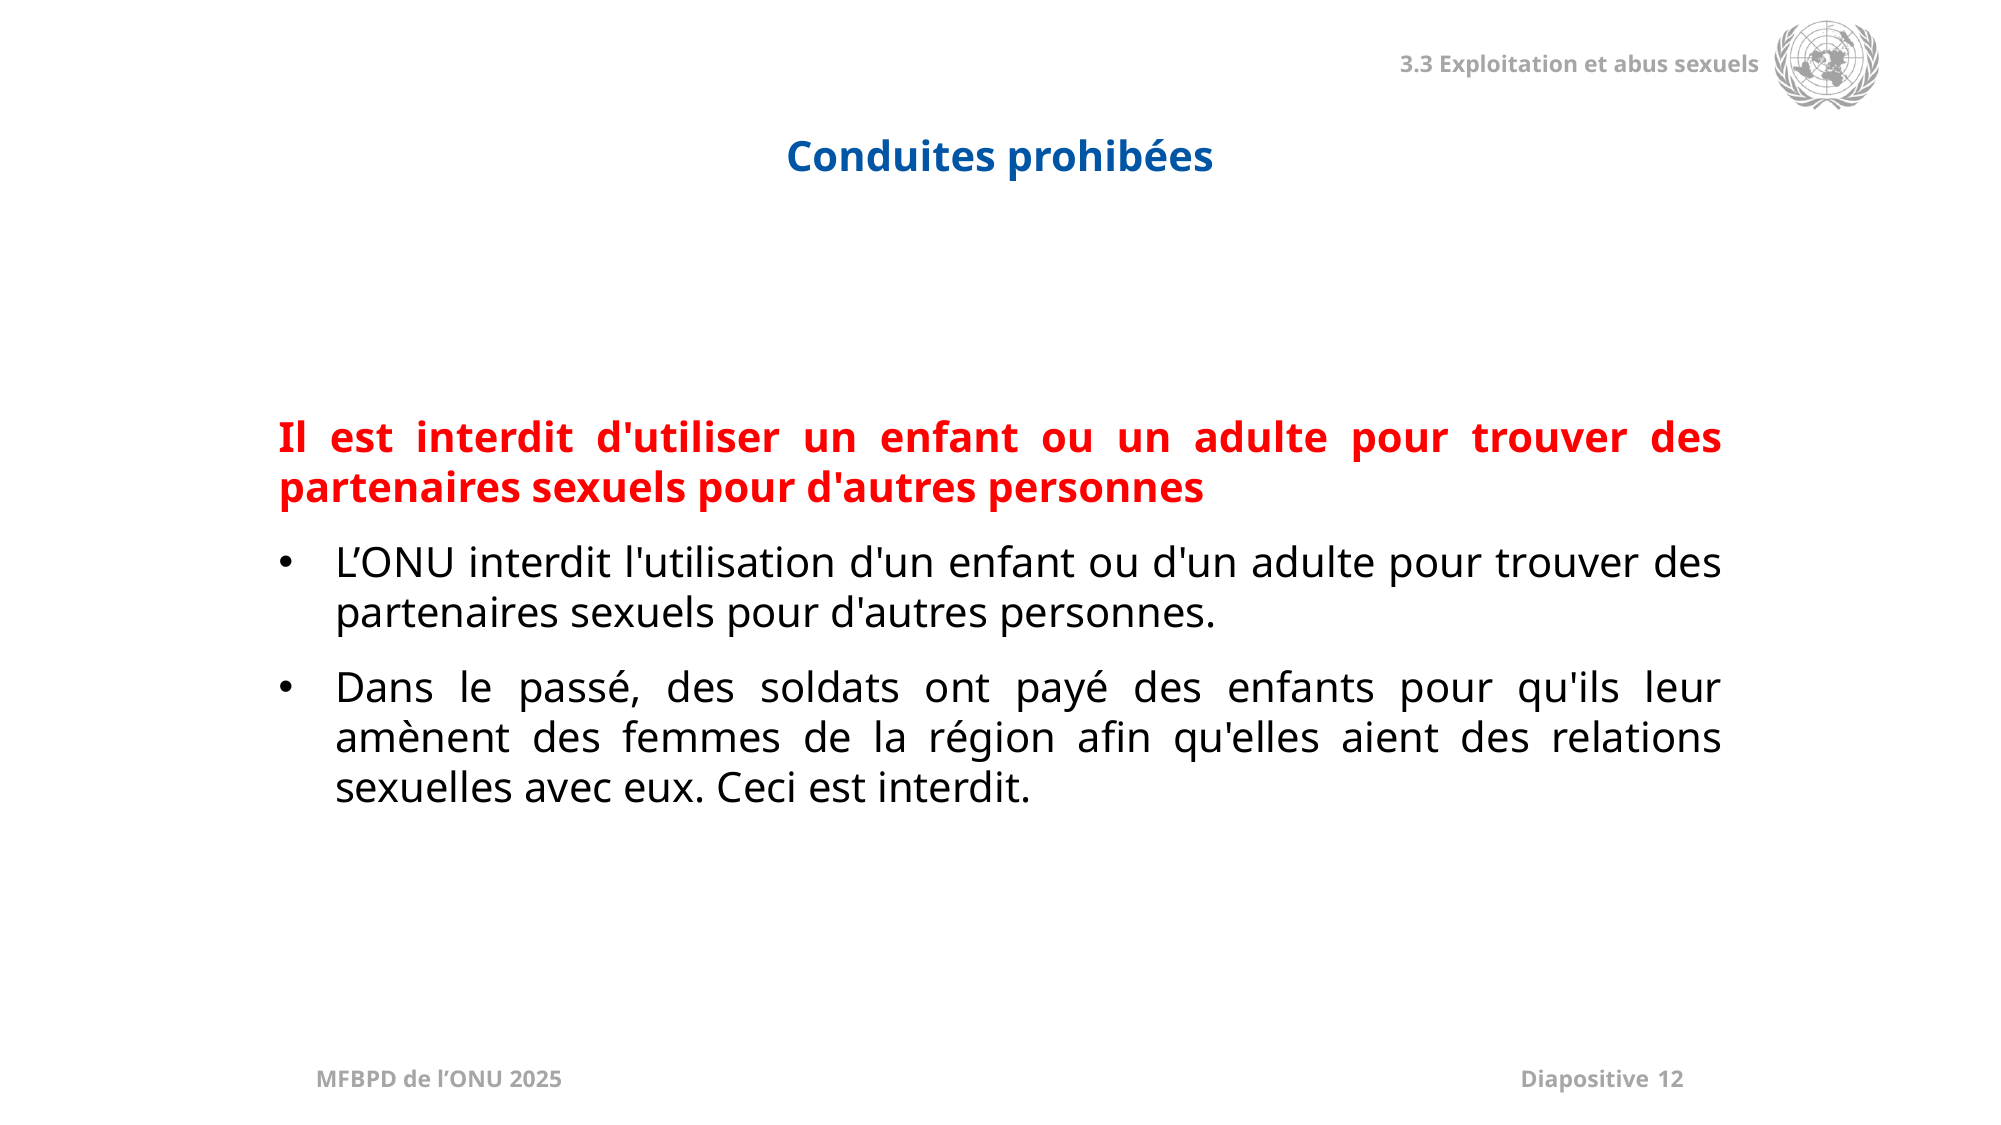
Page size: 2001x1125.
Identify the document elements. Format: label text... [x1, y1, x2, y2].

text_box Il est interdit d'utiliser un enfant ou un adulte pour trouver des partenaires sexuels pour d'autres personnes L’ONU interdit l'utilisation d'un enfant ou d'un adulte pour trouver des partenaires sexuels pour d'autres personnes. Dans le passé, des soldats ont payé des enfants pour qu'ils leur amènent des femmes de la région afin qu'elles aient des relations sexuelles avec eux. Ceci est interdit. [261, 403, 1739, 819]
text_box Conduites prohibées [337, 122, 1662, 188]
